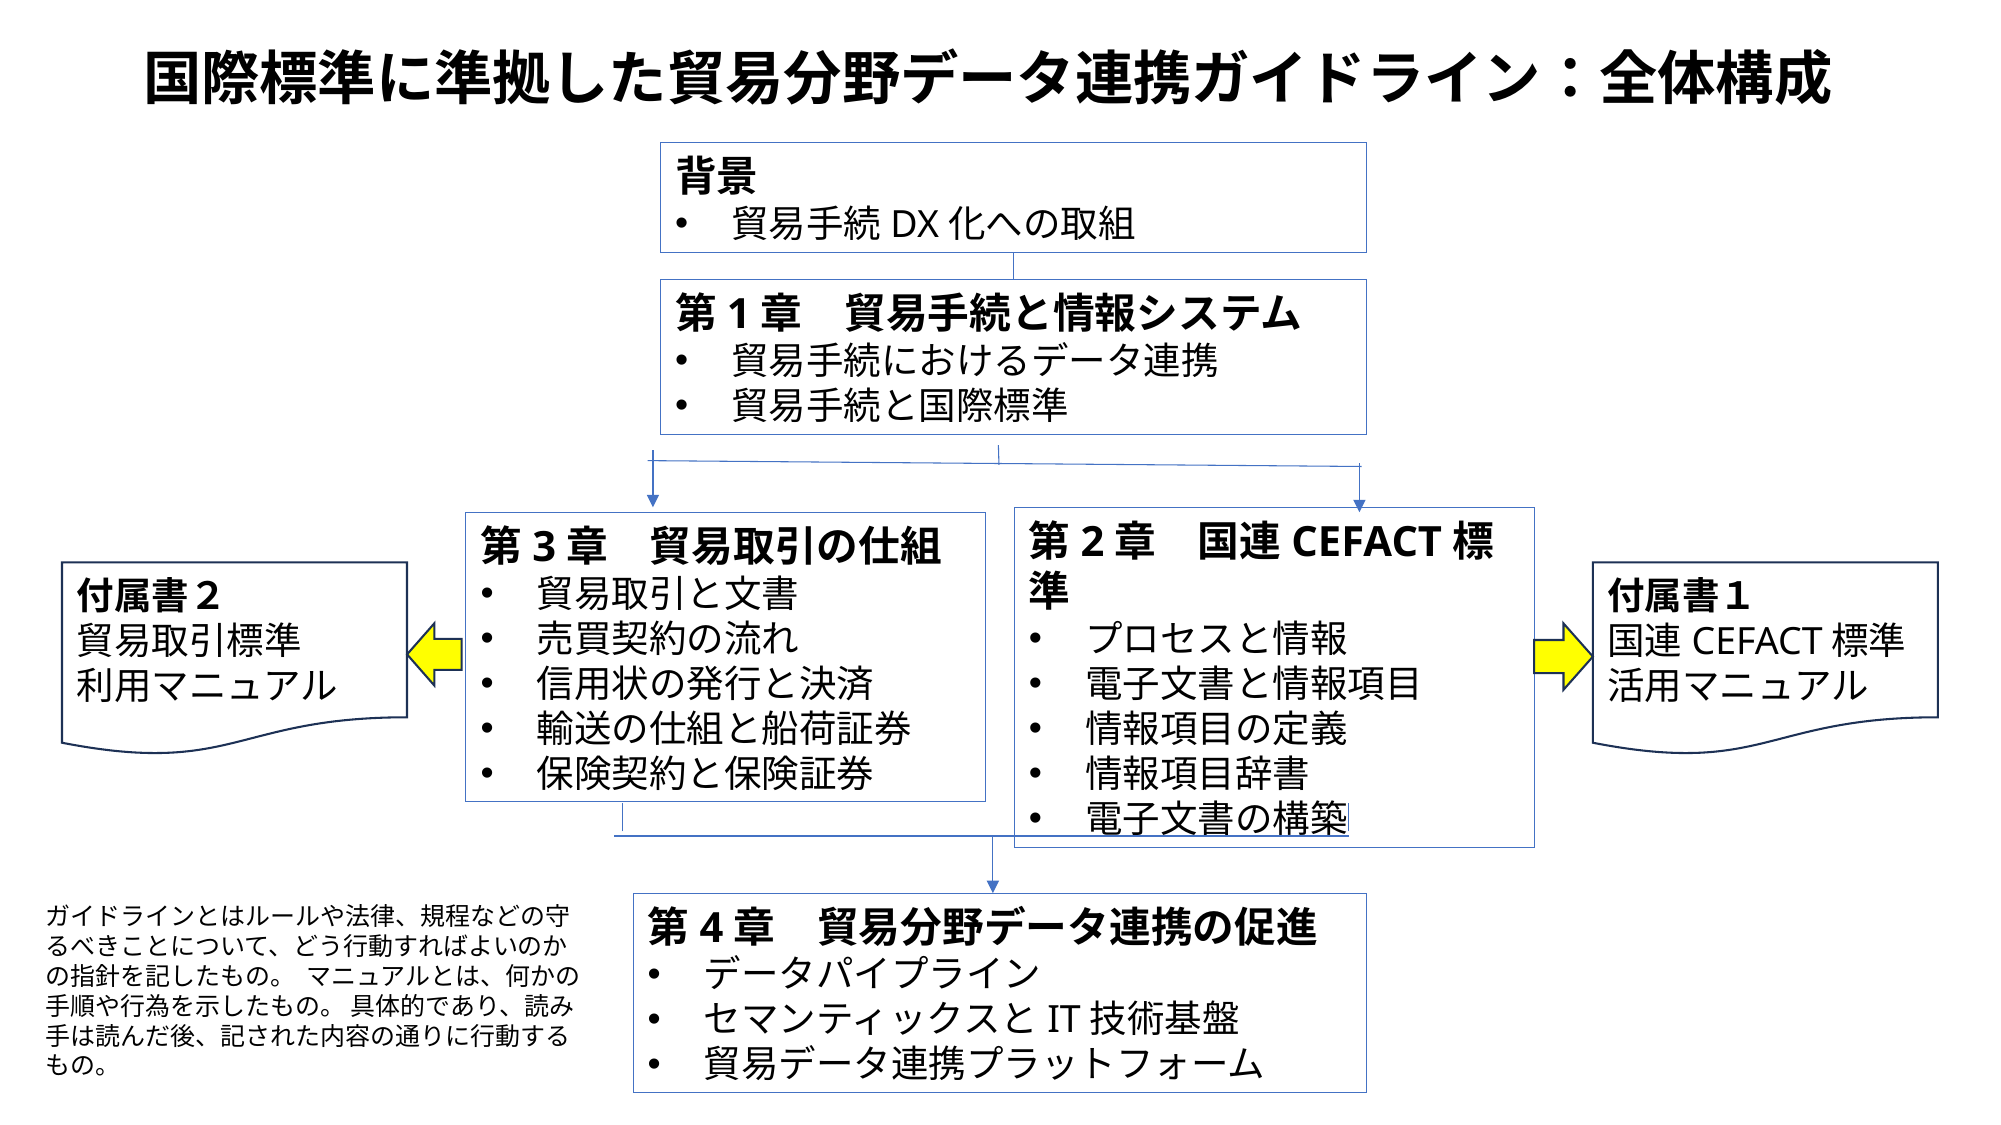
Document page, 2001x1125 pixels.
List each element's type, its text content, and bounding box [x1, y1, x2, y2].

text_box 第1章 貿易手続と情報システム 貿易手続におけるデータ連携 貿易手続と国際標準 [660, 279, 1367, 435]
text_box [405, 620, 463, 689]
text_box 第4章 貿易分野データ連携の促進 データパイプライン セマンティックスとIT技術基盤 貿易データ連携プラットフォーム [633, 893, 1367, 1093]
text_box 第2章 国連CEFACT標準 プロセスと情報 電子文書と情報項目 情報項目の定義 情報項目辞書 電子文書の構築 [1014, 507, 1535, 848]
text_box 付属書１ 国連CEFACT標準 活用マニュアル [1591, 561, 1939, 755]
text_box 付属書２ 貿易取引標準 利用マニュアル [60, 561, 409, 755]
text_box [1533, 620, 1595, 693]
text_box 国際標準に準拠した貿易分野データ連携ガイドライン：全体構成 [128, 34, 1899, 120]
text_box ガイドラインとはルールや法律、規程などの守るべきことについて、どう行動すればよいのかの指針を記したもの。 マニュアルとは、何かの手順や行為を示したもの。 具体的であり、読み手は読んだ後、記された内容の通りに行動するもの。 [30, 893, 601, 1088]
text_box 背景 貿易手続DX化への取組 [660, 142, 1367, 253]
text_box 第3章 貿易取引の仕組 貿易取引と文書 売買契約の流れ 信用状の発行と決済 輸送の仕組と船荷証券 保険契約と保険証券 [465, 512, 986, 802]
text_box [654, 460, 1362, 467]
